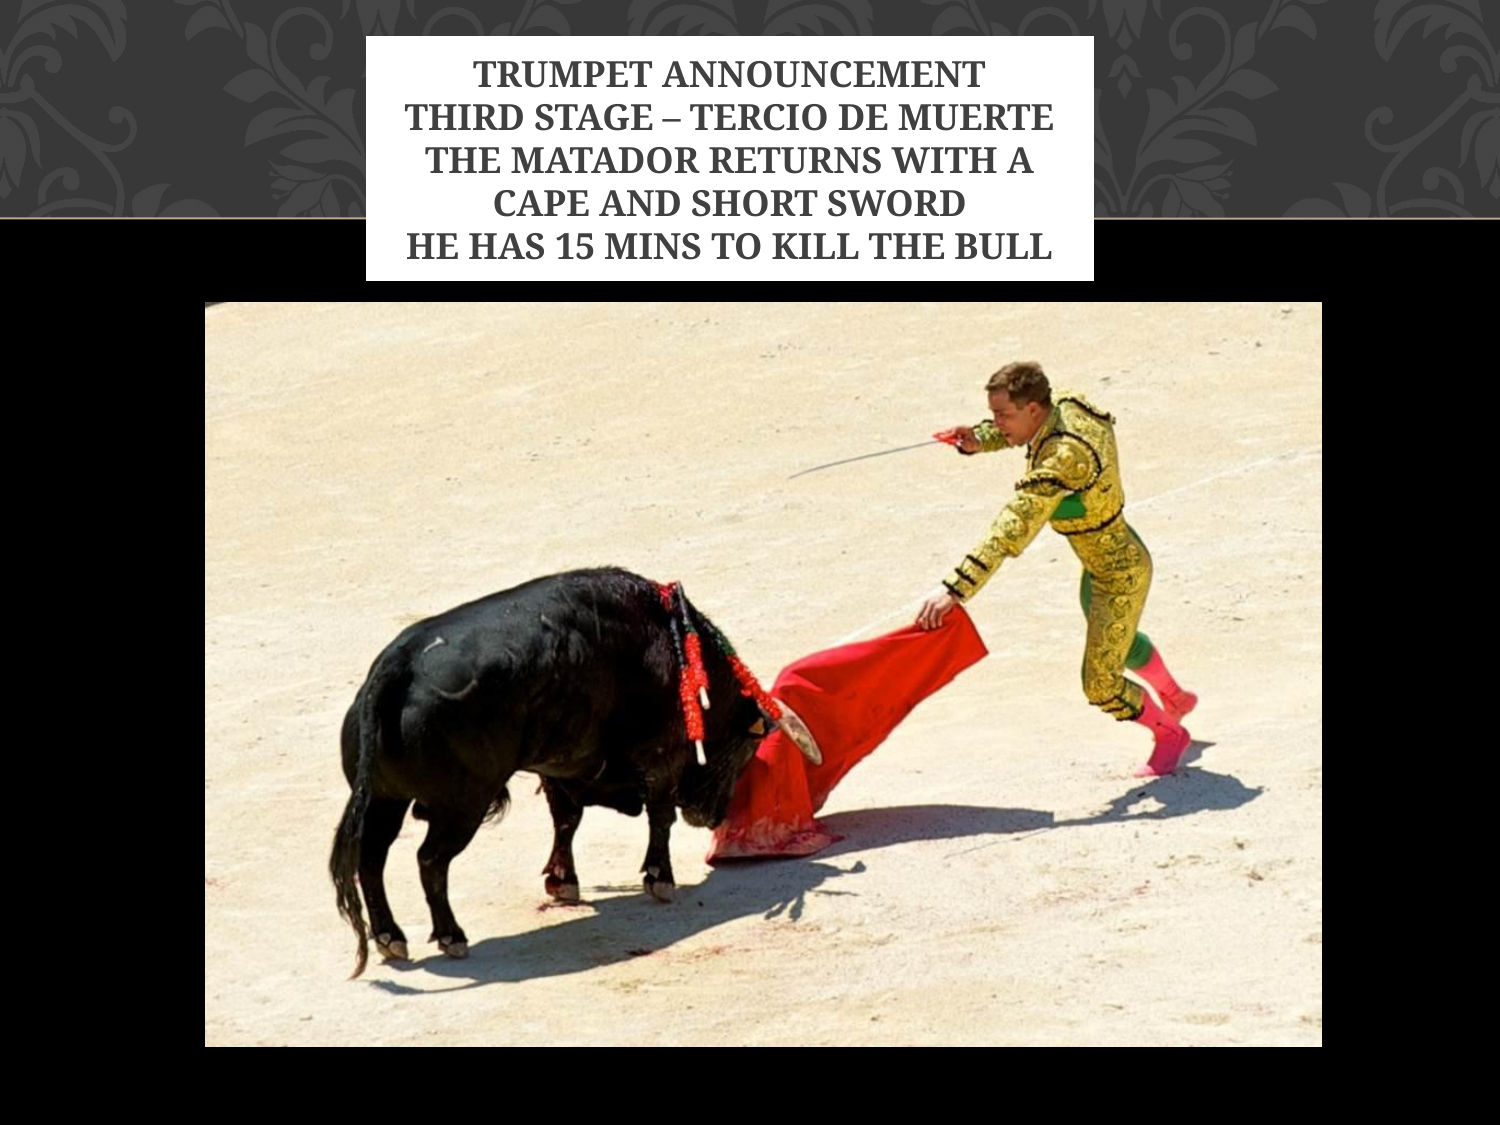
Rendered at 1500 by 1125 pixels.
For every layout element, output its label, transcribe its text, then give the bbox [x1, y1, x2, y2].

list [205, 302, 1322, 1048]
title Trumpet announcement Third stage – tercio de muerte The matador returns with a cape and short sword He has 15 mins to kill the bull [366, 36, 1094, 281]
